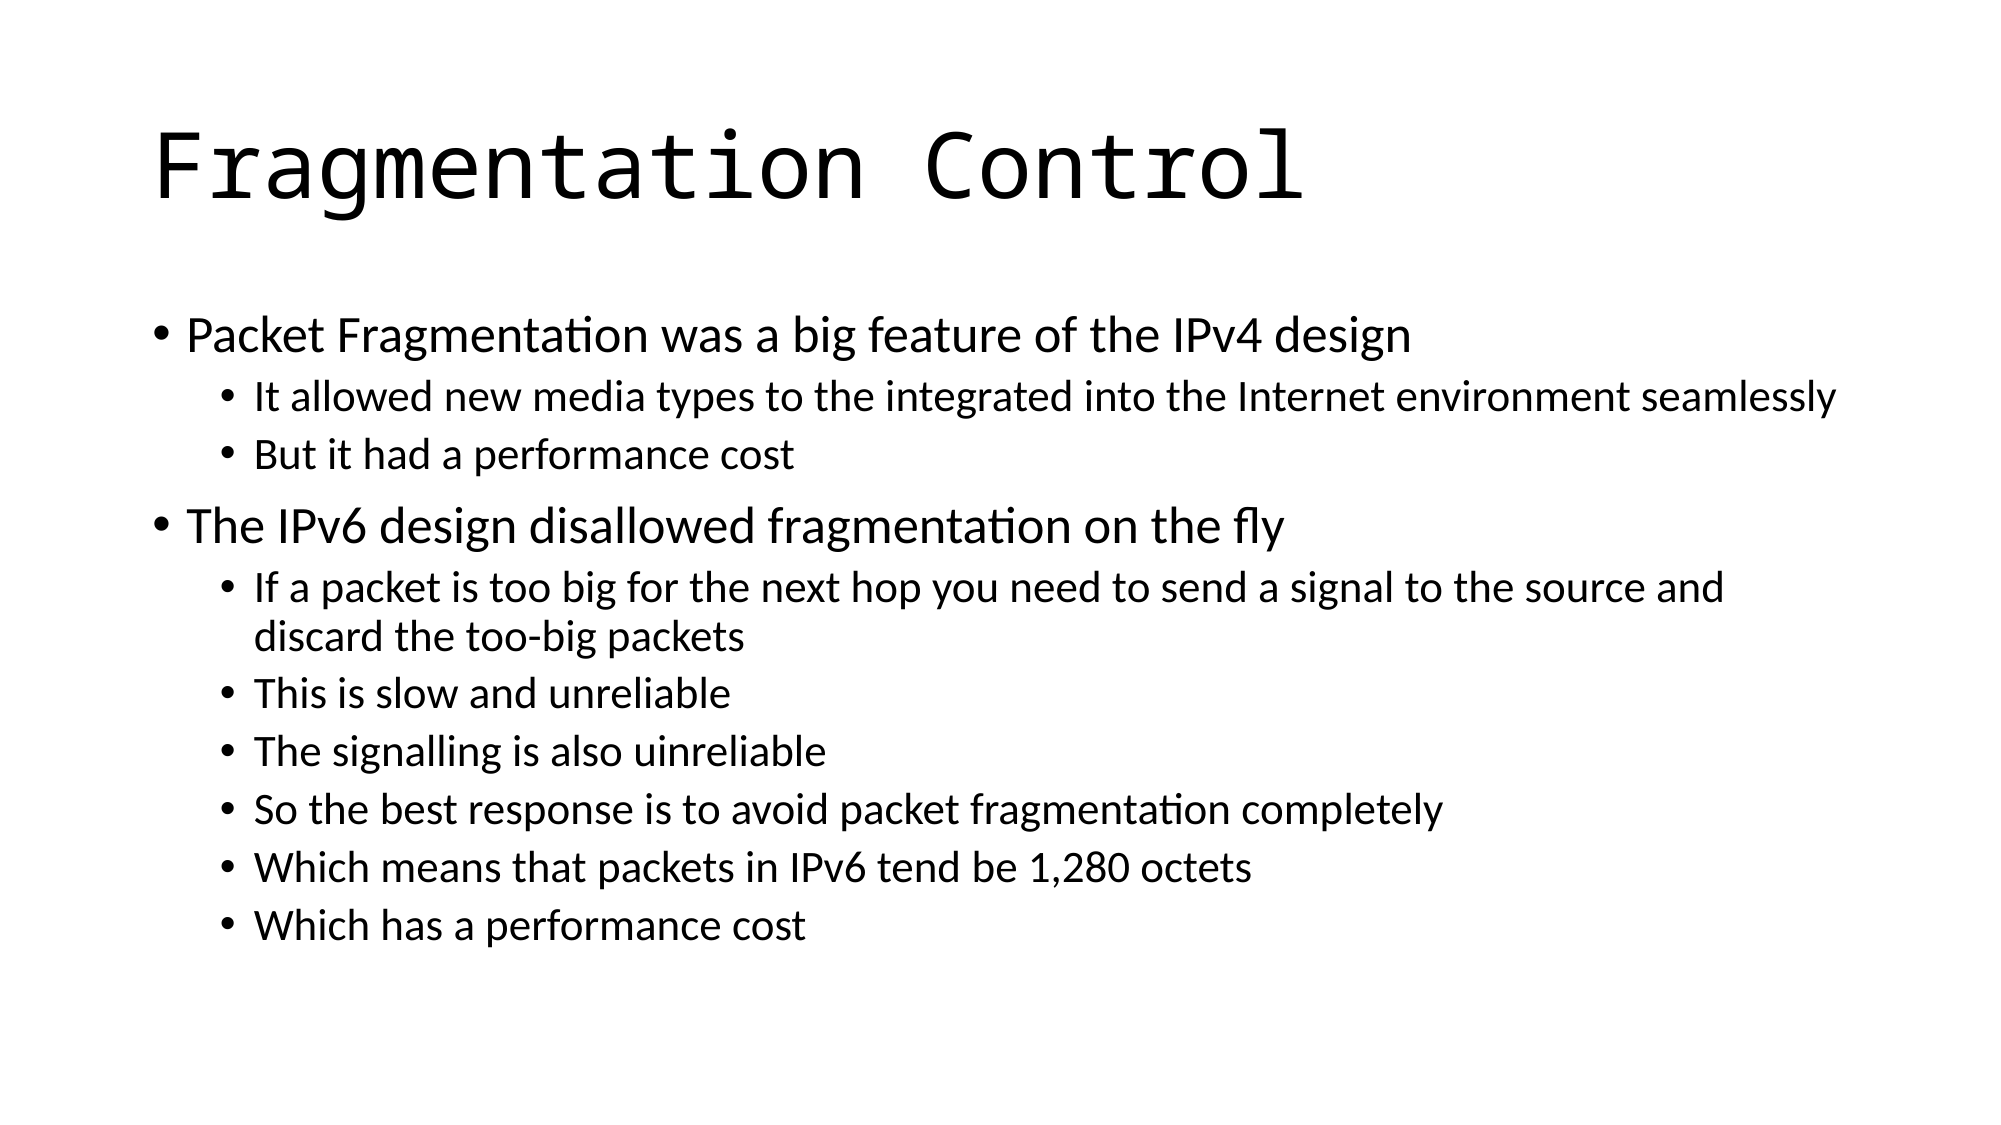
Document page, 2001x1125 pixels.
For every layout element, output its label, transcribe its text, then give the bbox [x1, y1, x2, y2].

list Packet Fragmentation was a big feature of the IPv4 design It allowed new media types to the integrated into the Internet environment seamlessly But it had a performance cost The IPv6 design disallowed fragmentation on the fly If a packet is too big for the next hop you need to send a signal to the source and discard the too-big packets This is slow and unreliable The signalling is also uinreliable So the best response is to avoid packet fragmentation completely Which means that packets in IPv6 tend be 1,280 octets Which has a performance cost [137, 299, 1863, 1014]
title Fragmentation Control [137, 59, 1863, 278]
